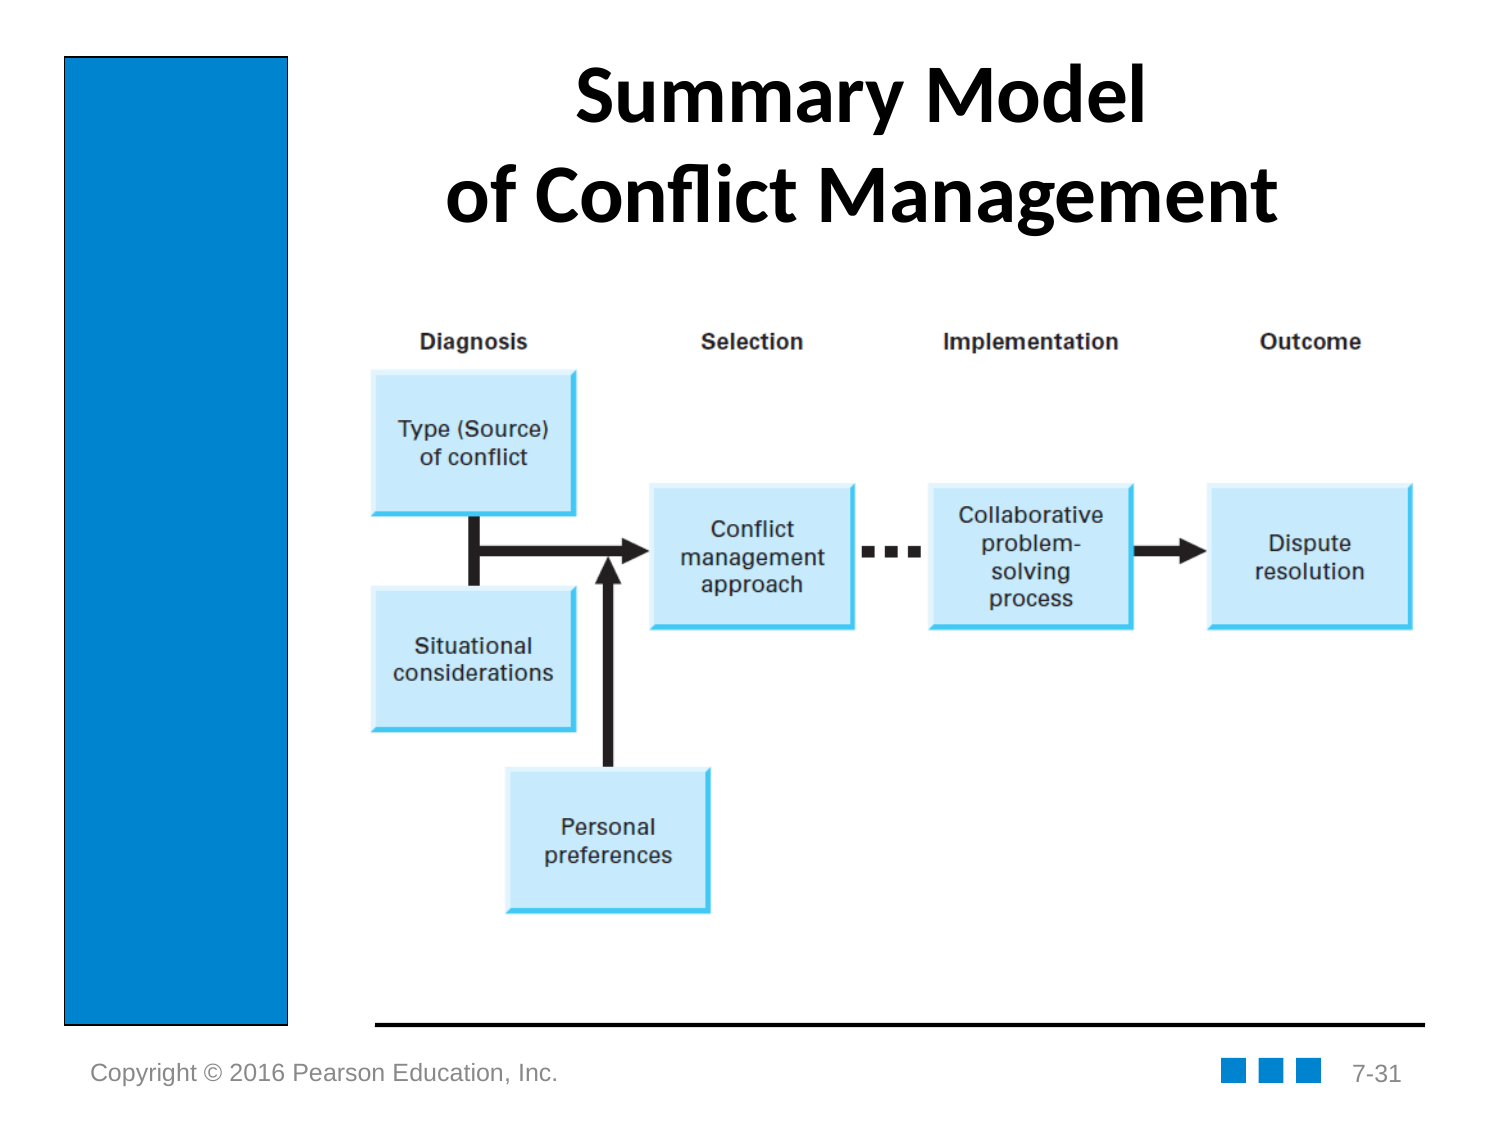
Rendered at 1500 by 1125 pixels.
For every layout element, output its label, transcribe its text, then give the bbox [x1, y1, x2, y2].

text_box [1296, 1057, 1321, 1083]
text_box [1258, 1057, 1284, 1083]
text_box 7-31 [1333, 1050, 1421, 1095]
text_box [64, 56, 288, 1025]
title Summary Model of Conflict Management [300, 45, 1425, 233]
text_box Copyright © 2016 Pearson Education, Inc. [75, 1055, 625, 1088]
list Insert figure 7.6 [350, 312, 1388, 475]
text_box [1221, 1057, 1246, 1083]
picture [362, 324, 1427, 921]
